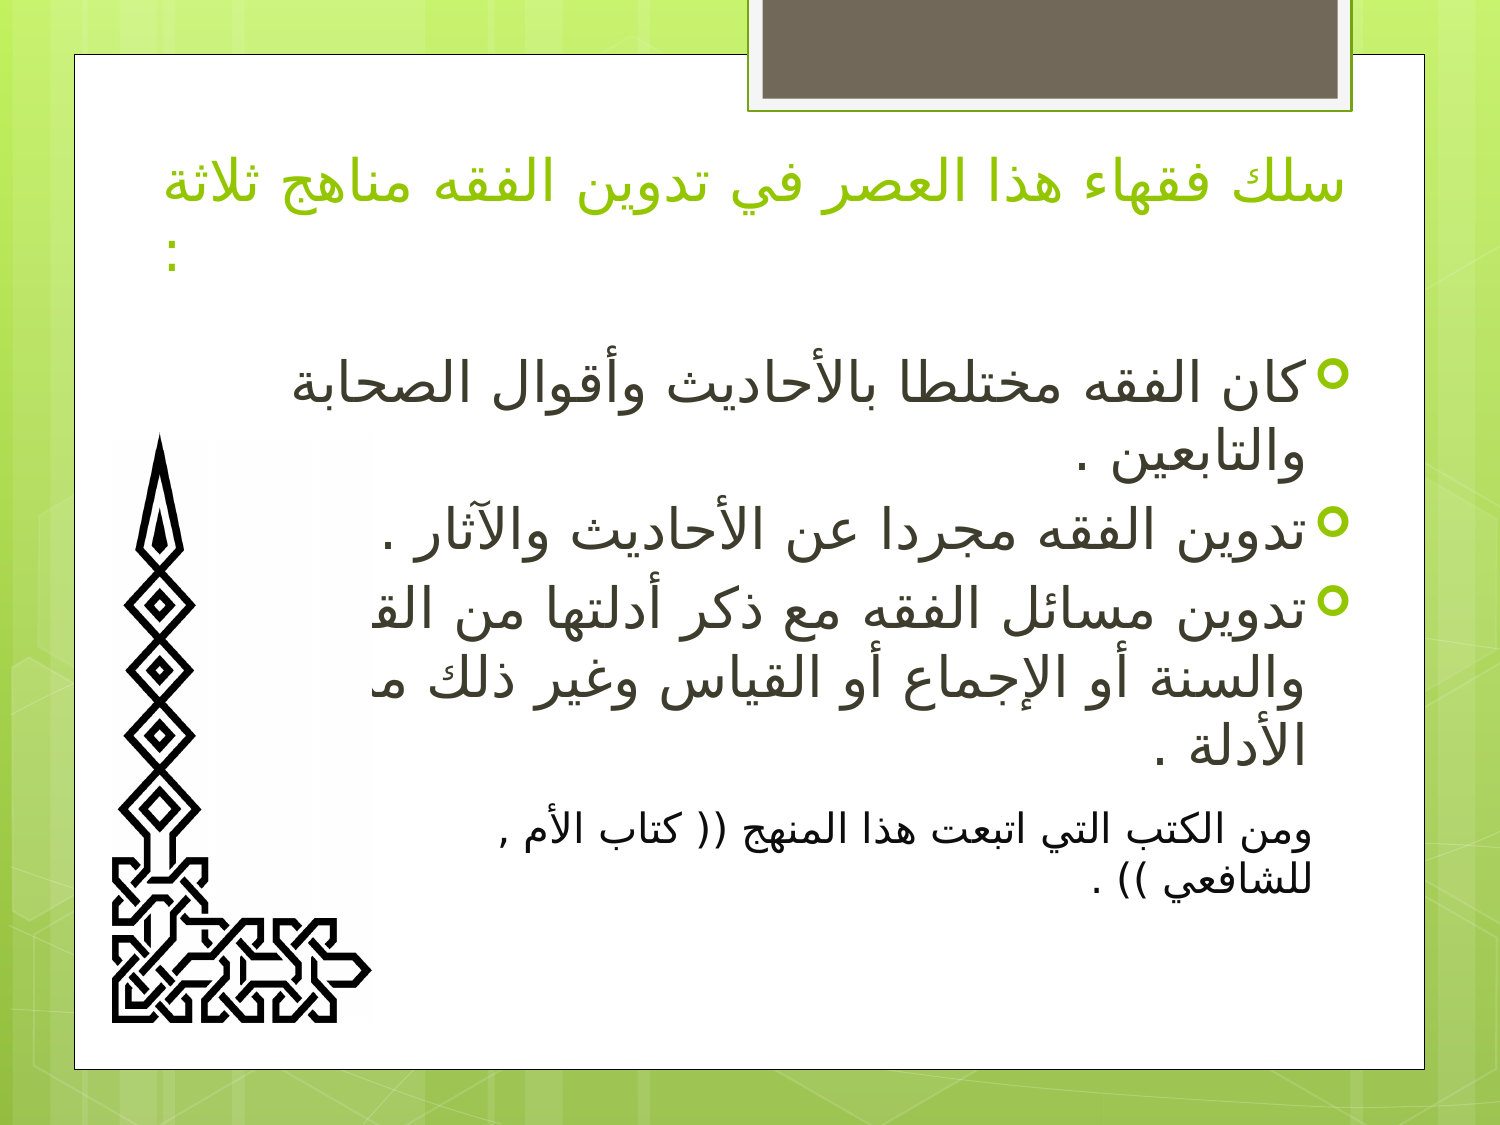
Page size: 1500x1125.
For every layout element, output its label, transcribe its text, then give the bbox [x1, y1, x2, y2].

picture [111, 432, 373, 1024]
title سلك فقهاء هذا العصر في تدوين الفقه مناهج ثلاثة : [147, 149, 1376, 291]
text_box ومن الكتب التي اتبعت هذا المنهج (( كتاب الأم , للشافعي )) . [454, 794, 1329, 960]
list كان الفقه مختلطا بالأحاديث وأقوال الصحابة والتابعين . تدوين الفقه مجردا عن الأحاديث والآثار . تدوين مسائل الفقه مع ذكر أدلتها من القرآن والسنة أو الإجماع أو القياس وغير ذلك من الأدلة . [230, 338, 1371, 787]
